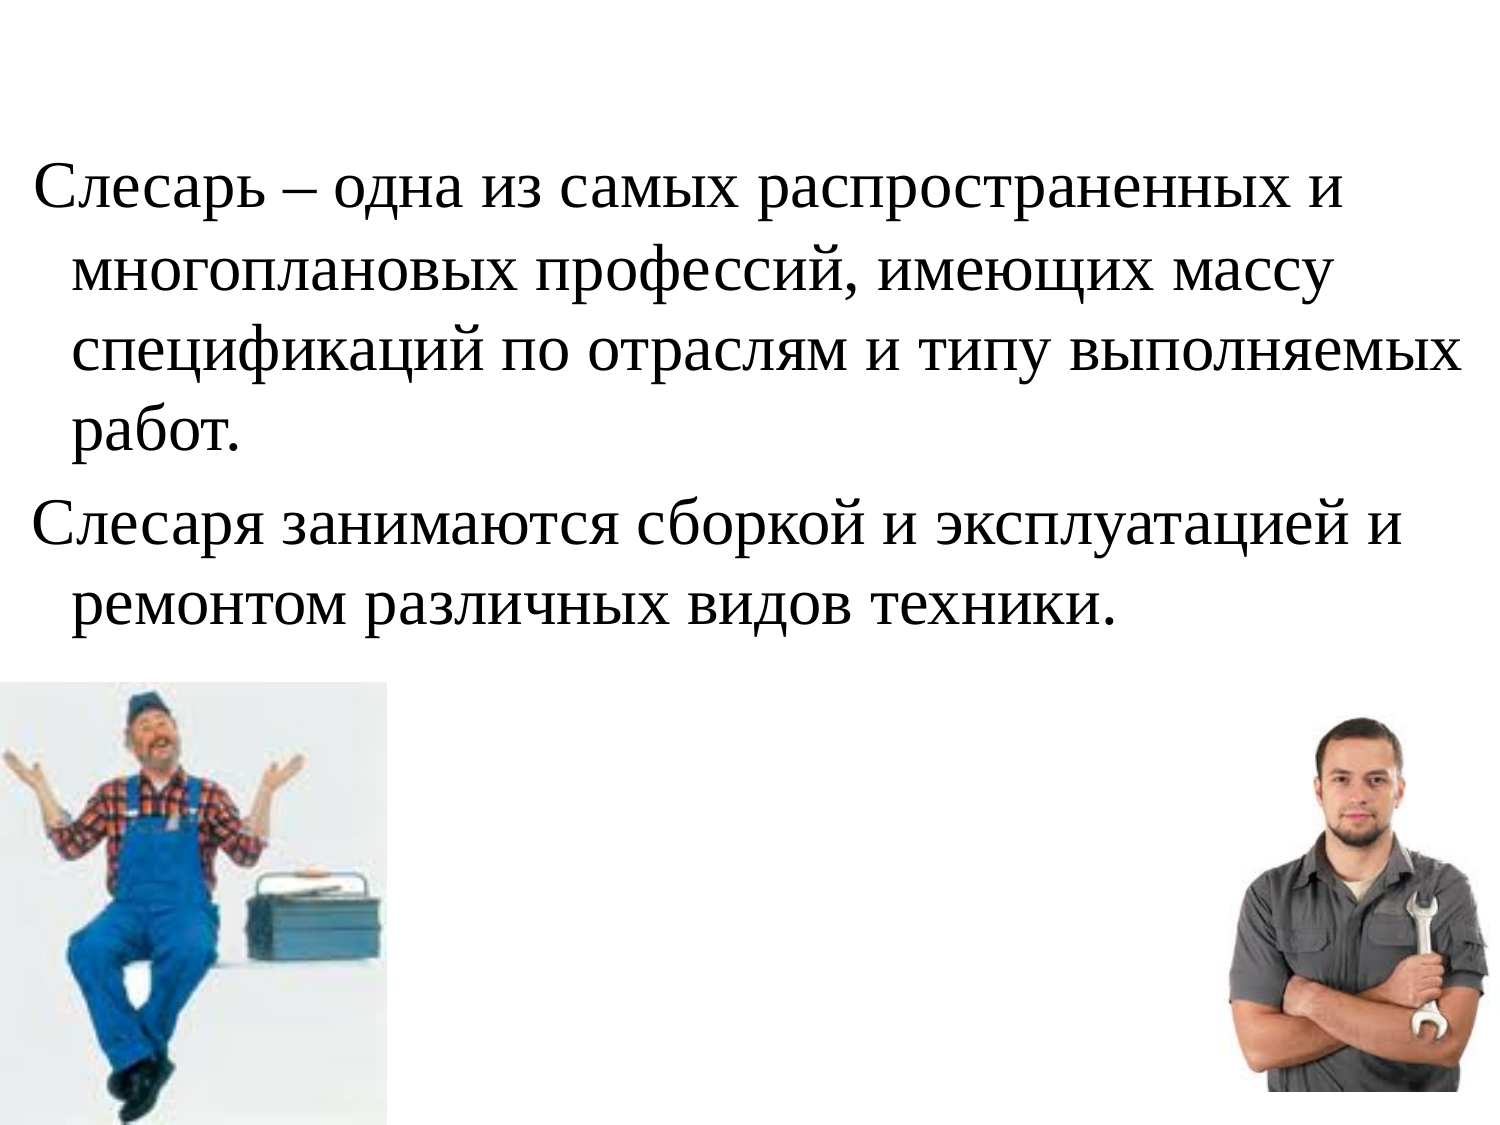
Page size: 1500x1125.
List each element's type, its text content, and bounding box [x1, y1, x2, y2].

list Слесарь – одна из самых распространенных и многоплановых профессий, имеющих массу спецификаций по отраслям и типу выполняемых работ. Слесаря занимаются сборкой и эксплуатацией и ремонтом различных видов техники. [0, 0, 1500, 1125]
picture [0, 682, 387, 1125]
picture [1218, 702, 1500, 1093]
